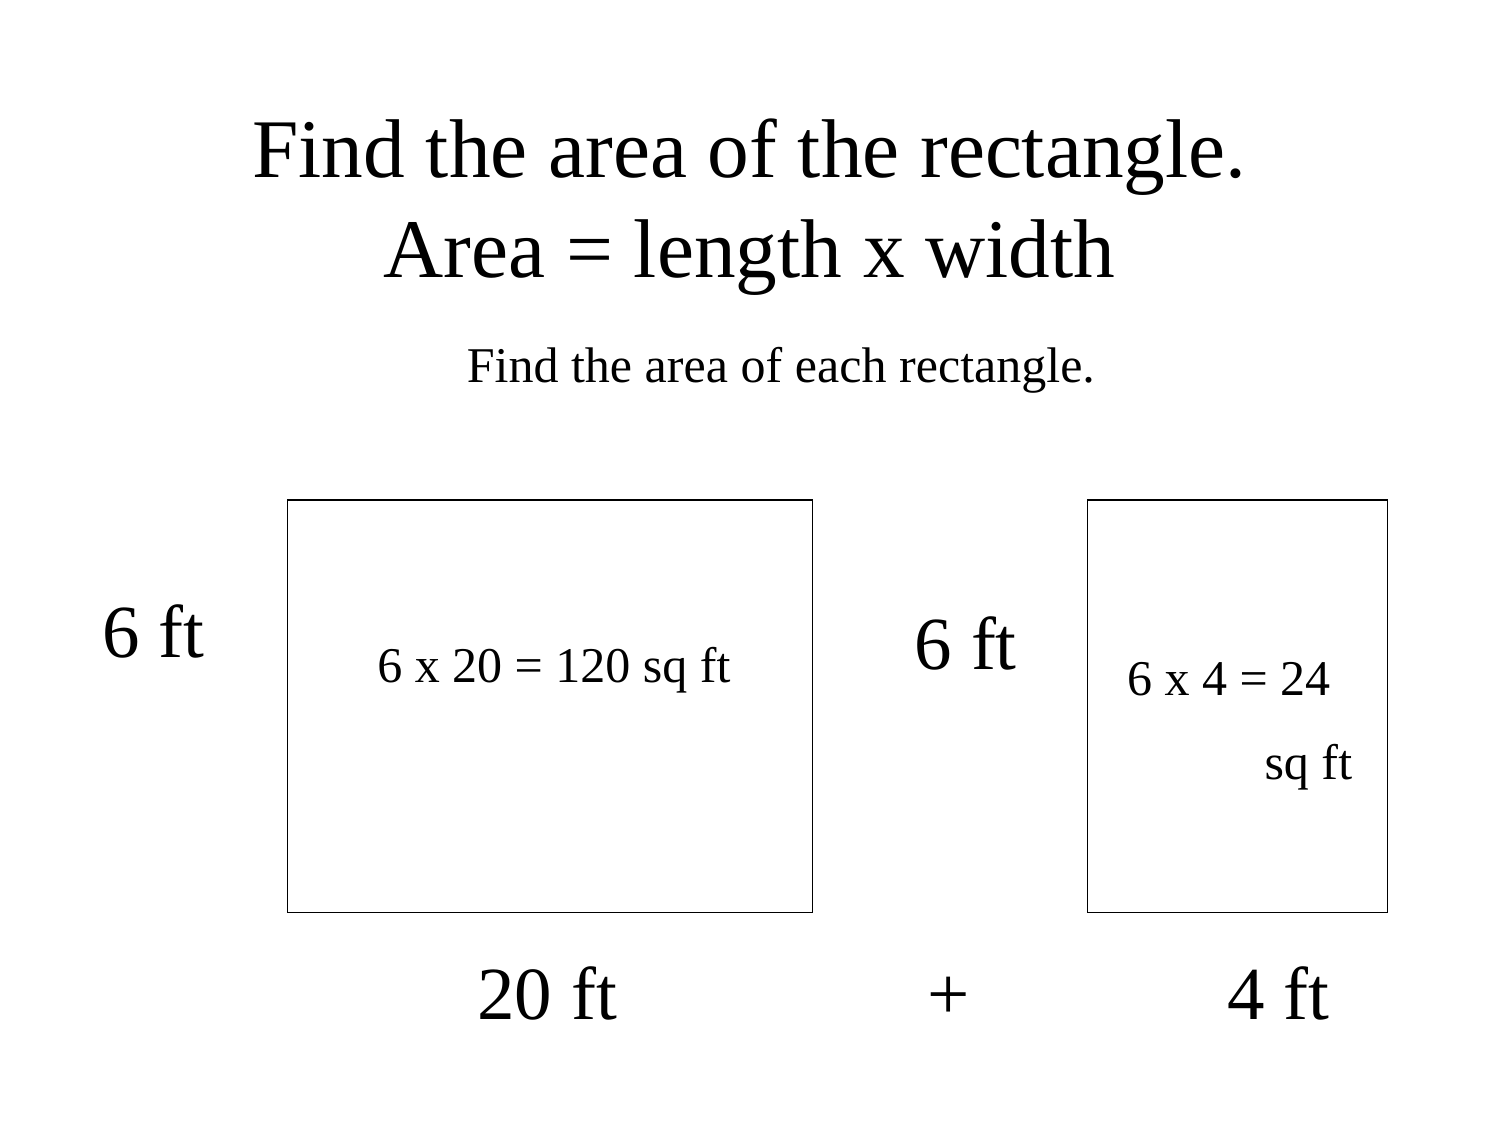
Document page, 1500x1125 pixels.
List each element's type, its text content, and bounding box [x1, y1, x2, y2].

text_box 6 ft [87, 574, 287, 680]
text_box Find the area of the rectangle. Area = length x width [112, 99, 1388, 288]
text_box 6 x 4 = 24 sq ft [1112, 637, 1500, 798]
text_box 6 x 20 = 120 sq ft [362, 624, 775, 700]
text_box Find the area of each rectangle. [224, 324, 1338, 400]
text_box 6 ft [899, 587, 1113, 693]
text_box [287, 500, 813, 913]
text_box [1087, 693, 1388, 913]
text_box [1087, 500, 1388, 637]
text_box 20 ft + 4 ft [462, 937, 1400, 1043]
